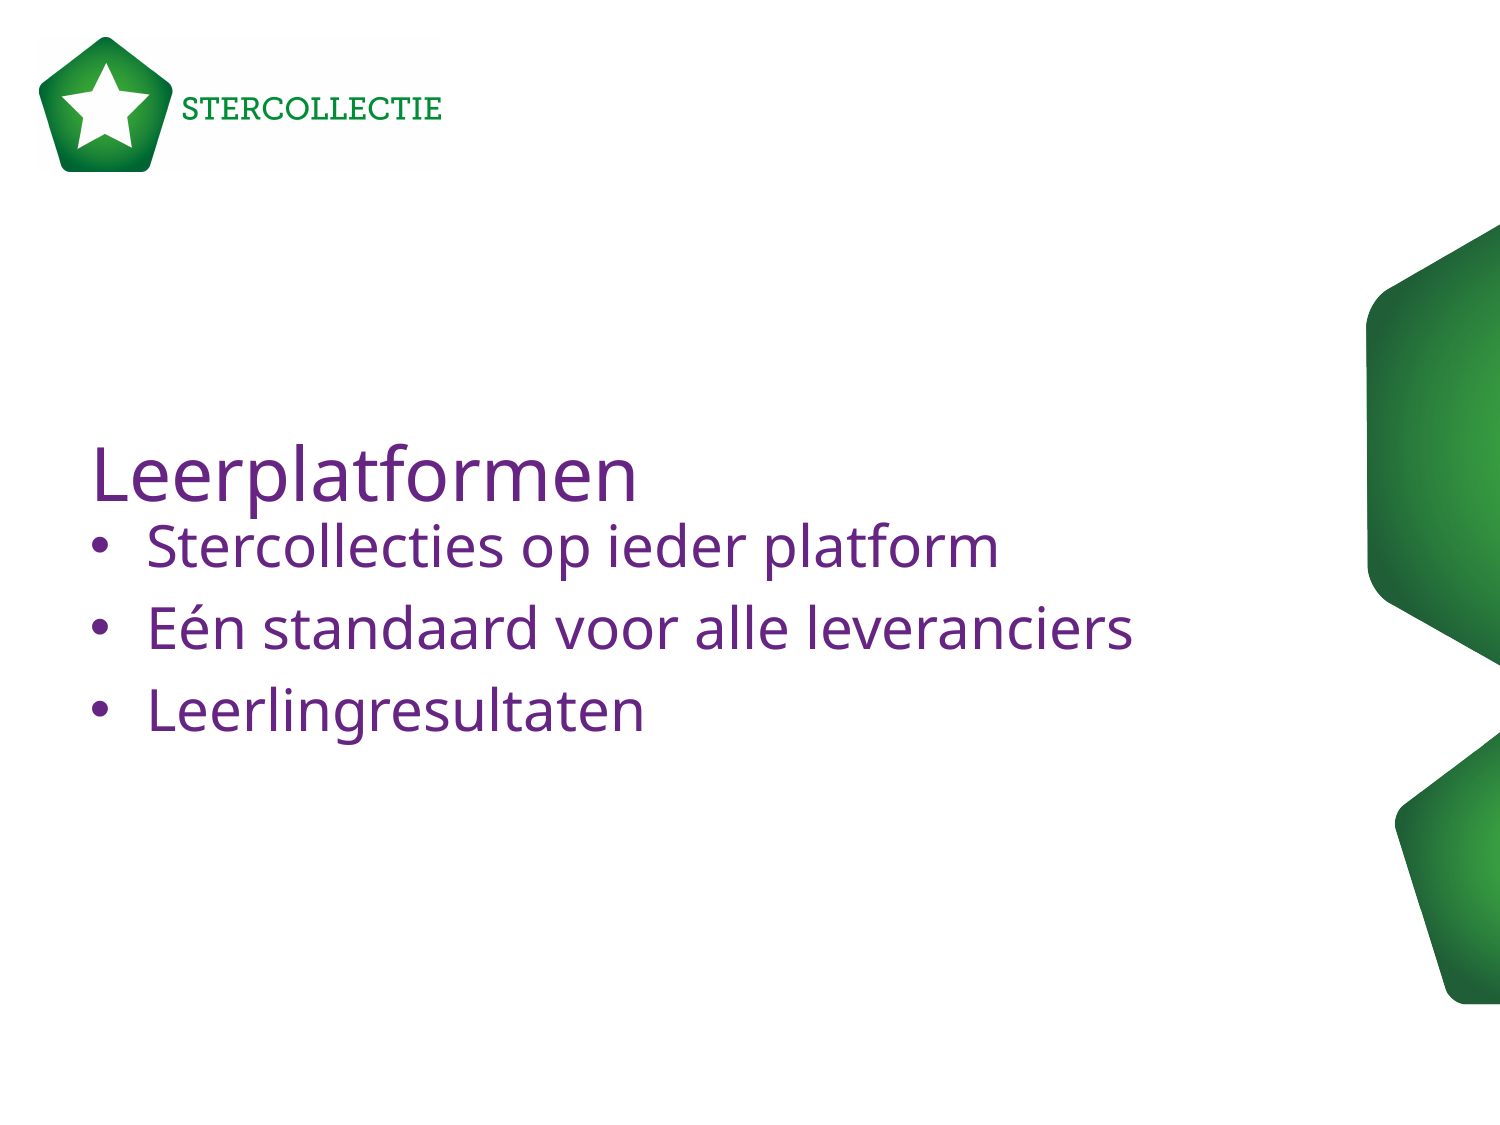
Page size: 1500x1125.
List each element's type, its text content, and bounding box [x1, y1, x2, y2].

list Stercollecties op ieder platform Eén standaard voor alle leveranciers Leerlingresultaten [75, 502, 1237, 1005]
picture [38, 37, 441, 172]
title Leerplatformen [75, 361, 1237, 502]
picture [1366, 222, 1500, 1005]
